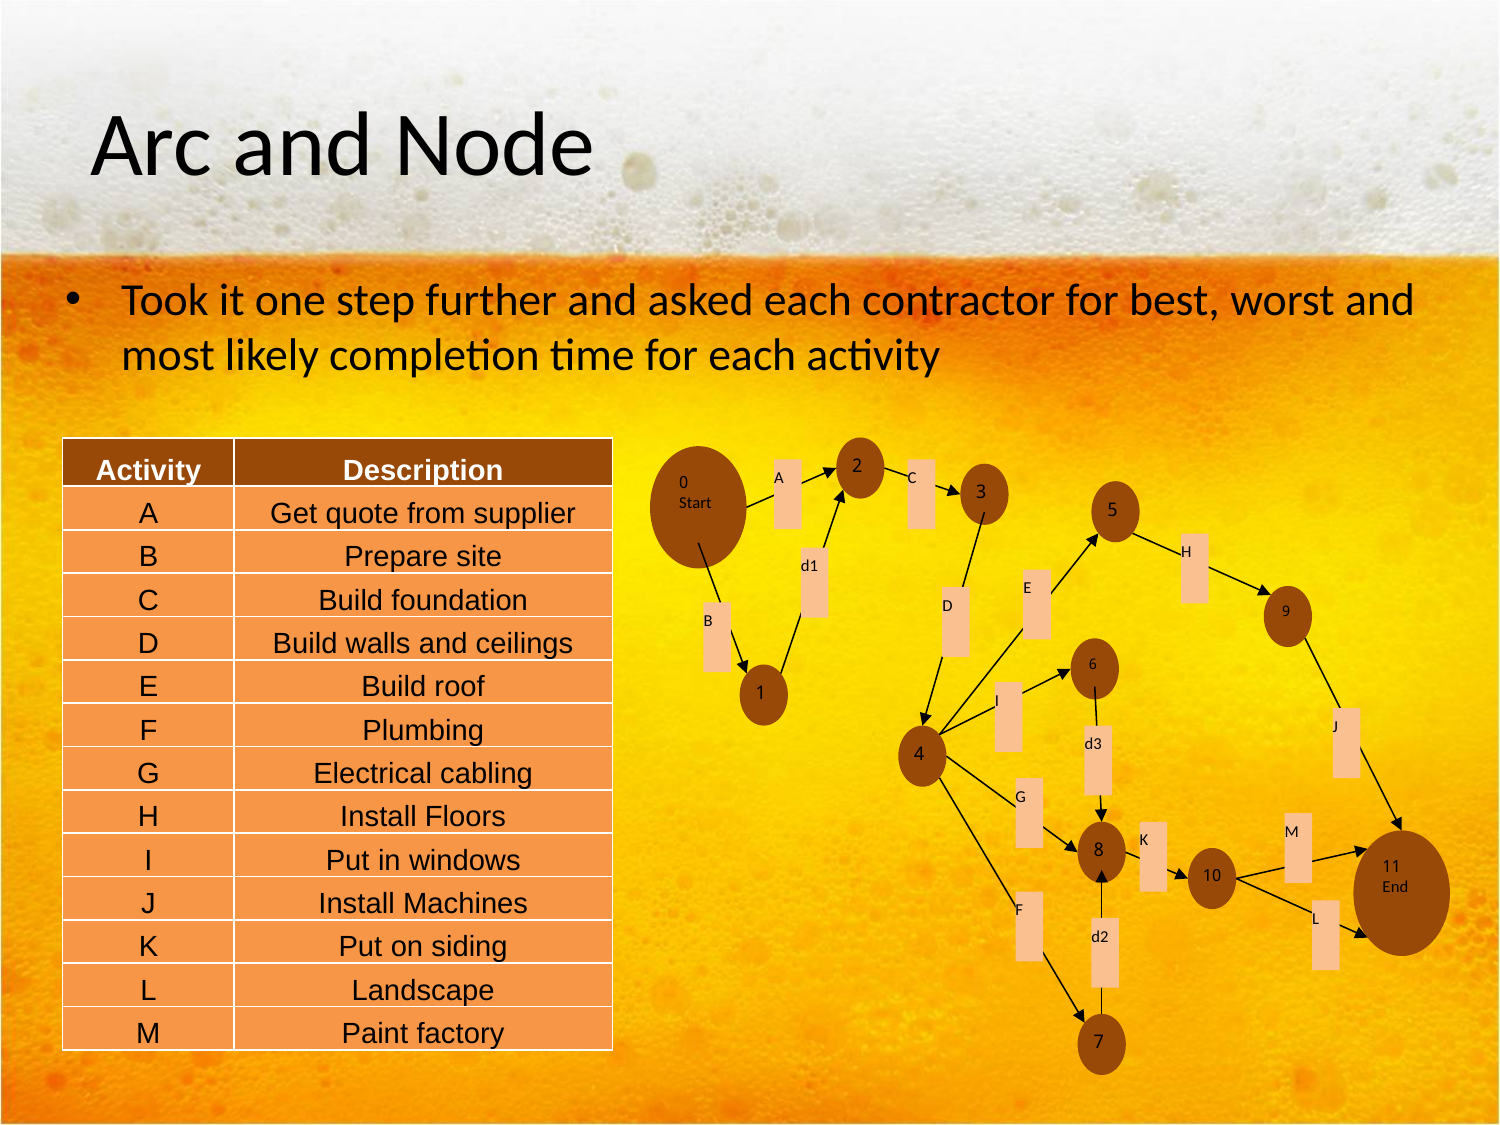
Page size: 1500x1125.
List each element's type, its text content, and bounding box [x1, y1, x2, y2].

table_cell Electrical cabling [235, 747, 612, 789]
table_cell H [63, 791, 233, 832]
table_cell Landscape [235, 964, 612, 1006]
table_cell Plumbing [235, 704, 612, 746]
table_cell J [63, 877, 233, 919]
table_cell Build foundation [235, 574, 612, 616]
table_cell Put on siding [235, 921, 612, 962]
table_cell G [63, 747, 233, 789]
table_cell Install Floors [235, 791, 612, 832]
table_cell D [63, 617, 233, 659]
table_cell F [63, 704, 233, 746]
table_cell Paint factory [235, 1007, 612, 1049]
table_cell Build walls and ceilings [235, 617, 612, 659]
table_cell K [63, 921, 233, 962]
picture [0, 0, 1500, 1125]
table_cell B [63, 531, 233, 572]
table_cell I [63, 834, 233, 876]
table_cell C [63, 574, 233, 616]
title Arc and Node [75, 45, 1425, 233]
table_cell Put in windows [235, 834, 612, 876]
table_cell M [63, 1007, 233, 1049]
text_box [649, 437, 1451, 1076]
table_cell Install Machines [235, 877, 612, 919]
table_header Description [235, 439, 612, 485]
list Took it one step further and asked each contractor for best, worst and most likely completion time for each activity [50, 262, 1463, 1088]
table_cell Build roof [235, 661, 612, 702]
table_cell L [63, 964, 233, 1006]
table_cell Get quote from supplier [235, 487, 612, 529]
table_cell A [63, 487, 233, 529]
table_header Activity [63, 439, 233, 485]
table_cell E [63, 661, 233, 702]
table_cell Prepare site [235, 531, 612, 572]
